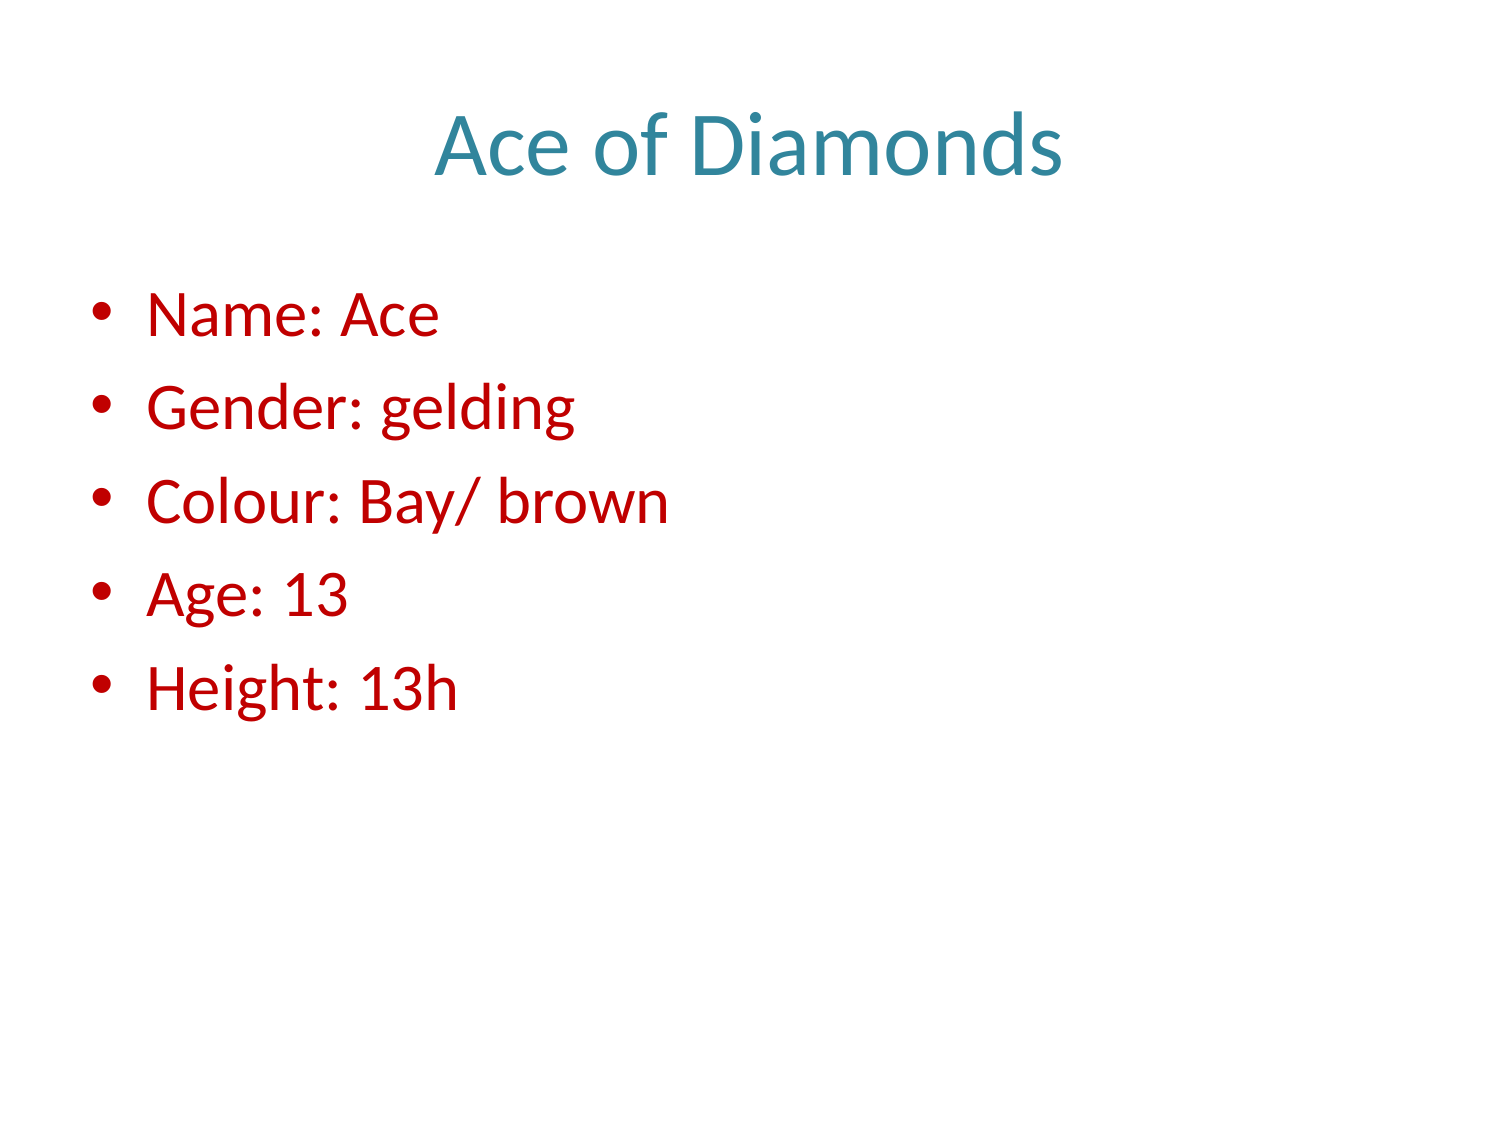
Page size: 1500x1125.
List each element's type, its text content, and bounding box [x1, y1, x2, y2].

list Name: Ace Gender: gelding Colour: Bay/ brown Age: 13 Height: 13h [75, 262, 1425, 1005]
title Ace of Diamonds [75, 45, 1425, 233]
